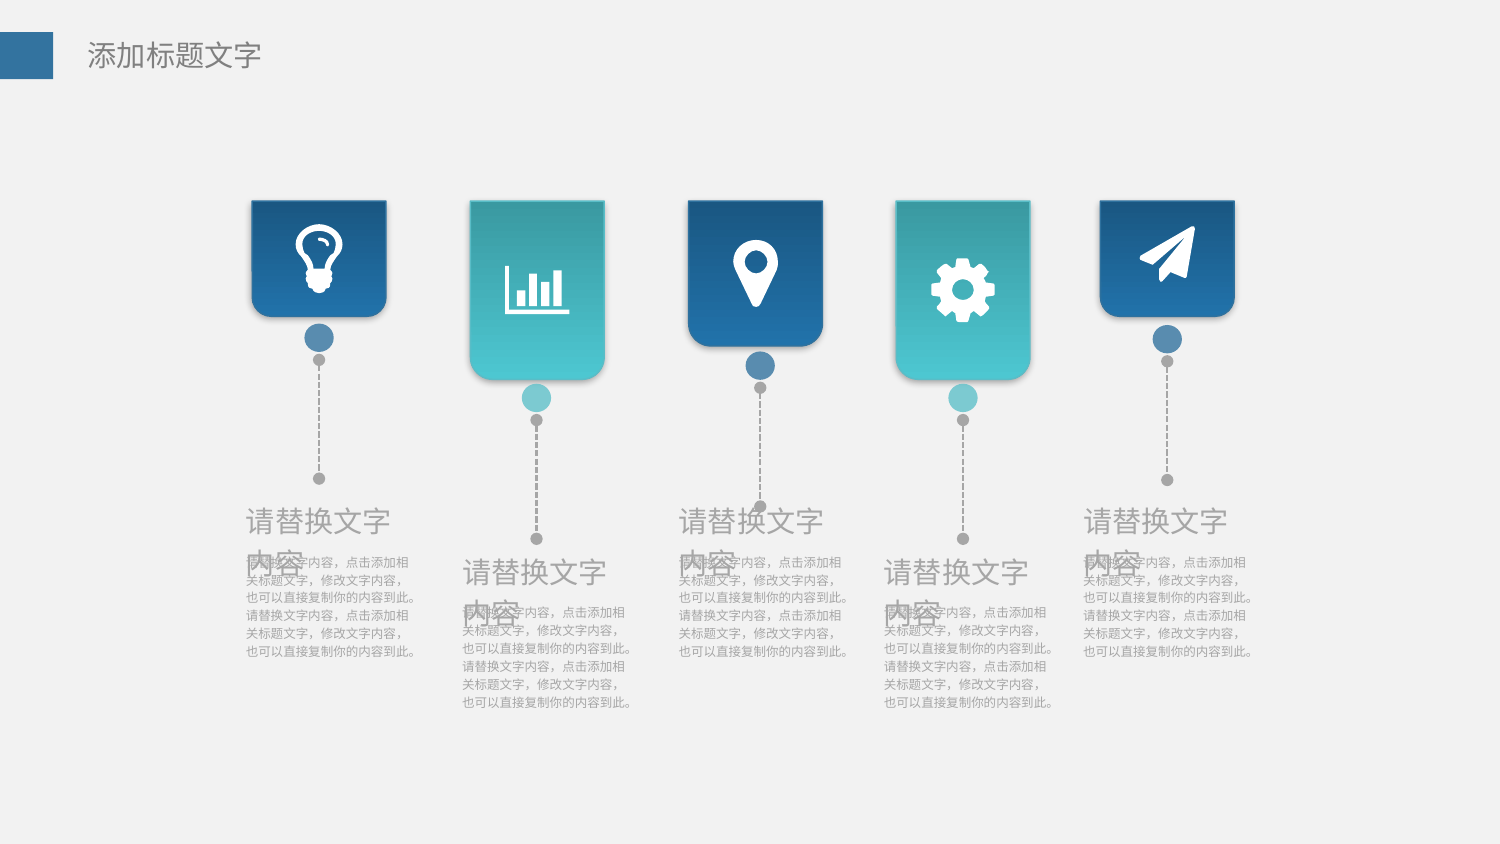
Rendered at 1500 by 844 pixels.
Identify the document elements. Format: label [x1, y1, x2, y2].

text_box [251, 200, 387, 318]
text_box [931, 258, 995, 323]
text_box [895, 200, 1031, 381]
text_box [75, 197, 1344, 439]
text_box [1139, 226, 1195, 282]
text_box [687, 200, 824, 347]
text_box [1152, 324, 1183, 494]
text_box [678, 495, 846, 661]
text_box [745, 351, 776, 494]
text_box [469, 200, 605, 381]
text_box [948, 383, 978, 544]
text_box [1082, 495, 1251, 670]
text_box [521, 383, 552, 544]
text_box [461, 546, 630, 720]
text_box [733, 239, 778, 307]
text_box [505, 265, 570, 315]
text_box [304, 323, 334, 494]
text_box [883, 546, 1051, 711]
text_box [295, 224, 343, 294]
text_box [1099, 200, 1235, 318]
text_box [245, 495, 413, 661]
